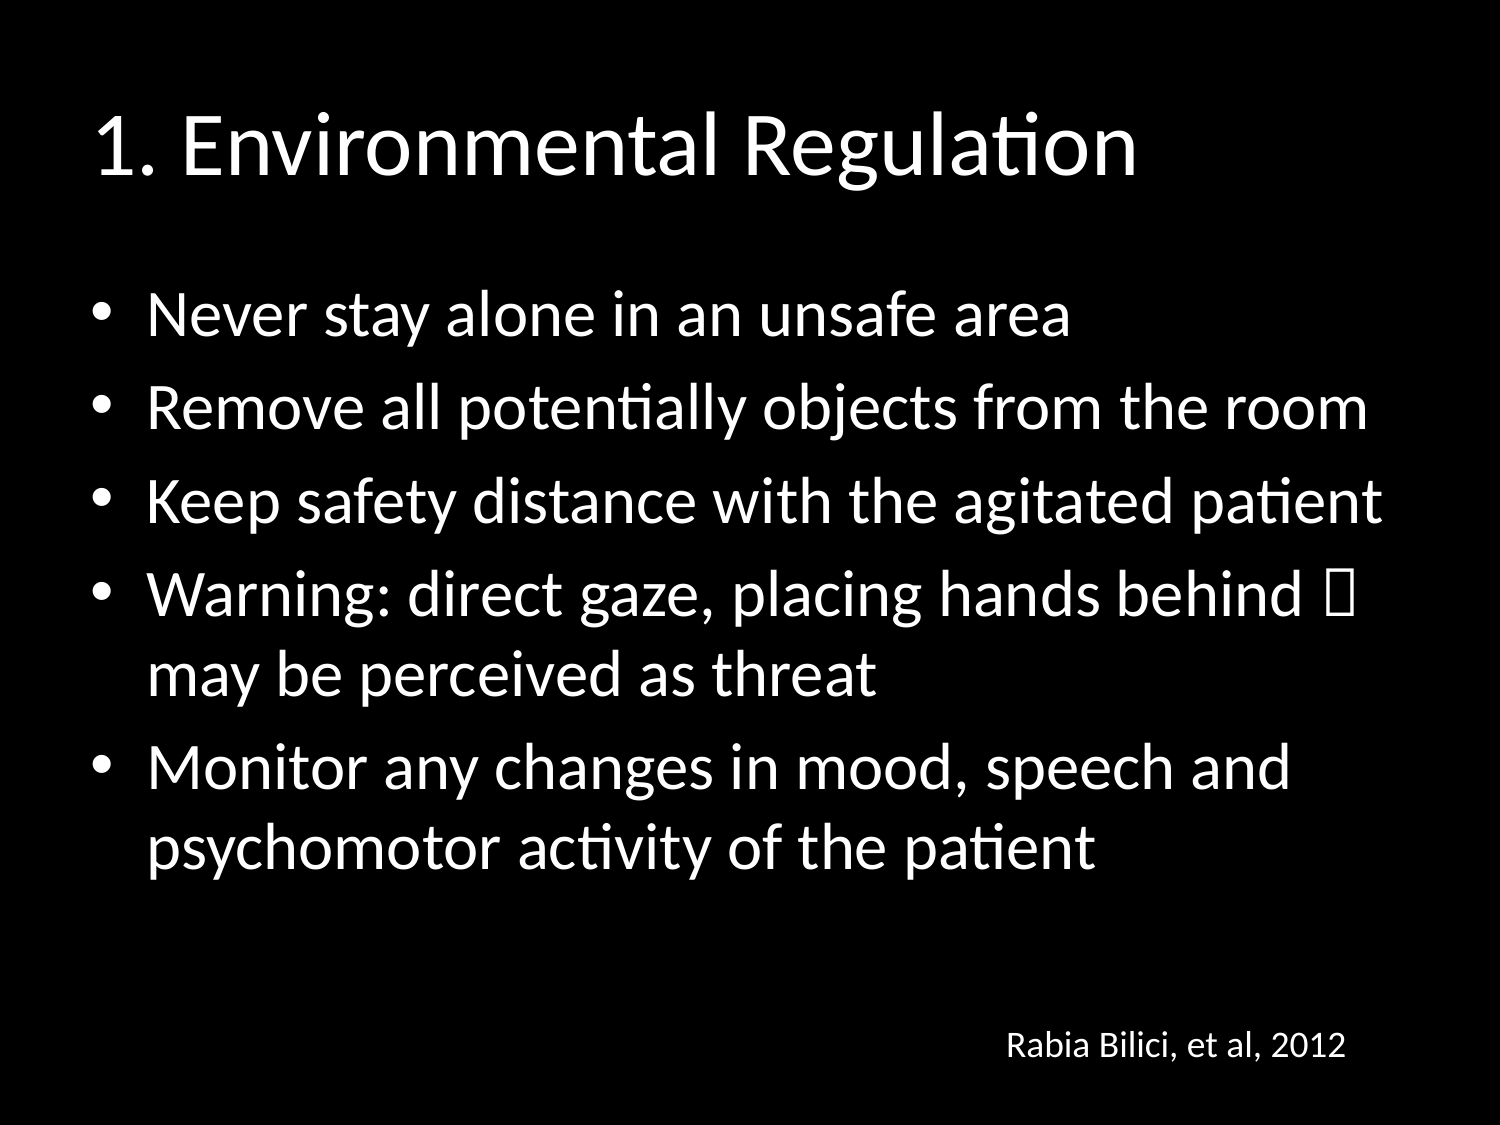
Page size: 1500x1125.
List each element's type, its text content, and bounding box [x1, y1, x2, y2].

list Never stay alone in an unsafe area Remove all potentially objects from the room Keep safety distance with the agitated patient Warning: direct gaze, placing hands behind  may be perceived as threat Monitor any changes in mood, speech and psychomotor activity of the patient [75, 262, 1425, 1005]
text_box Rabia Bilici, et al, 2012 [982, 1012, 1458, 1073]
title 1. Environmental Regulation [75, 45, 1425, 233]
